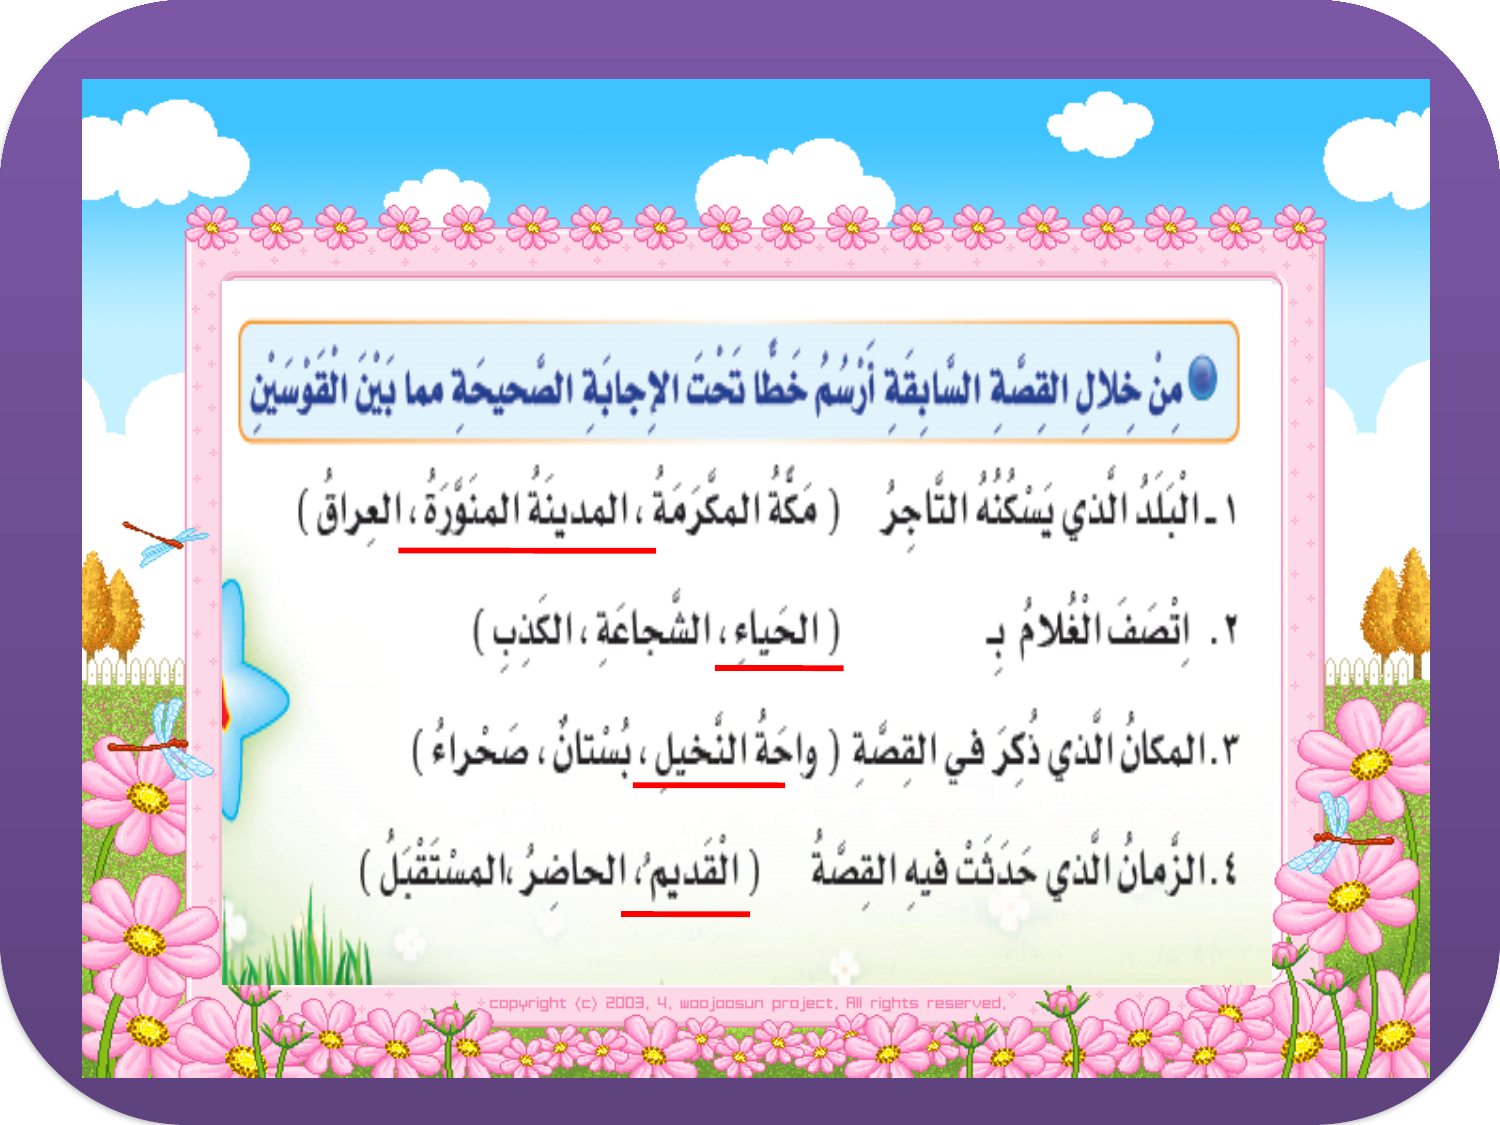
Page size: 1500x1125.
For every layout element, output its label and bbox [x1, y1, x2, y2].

picture [81, 79, 1430, 1079]
text_box [0, 0, 1500, 1125]
